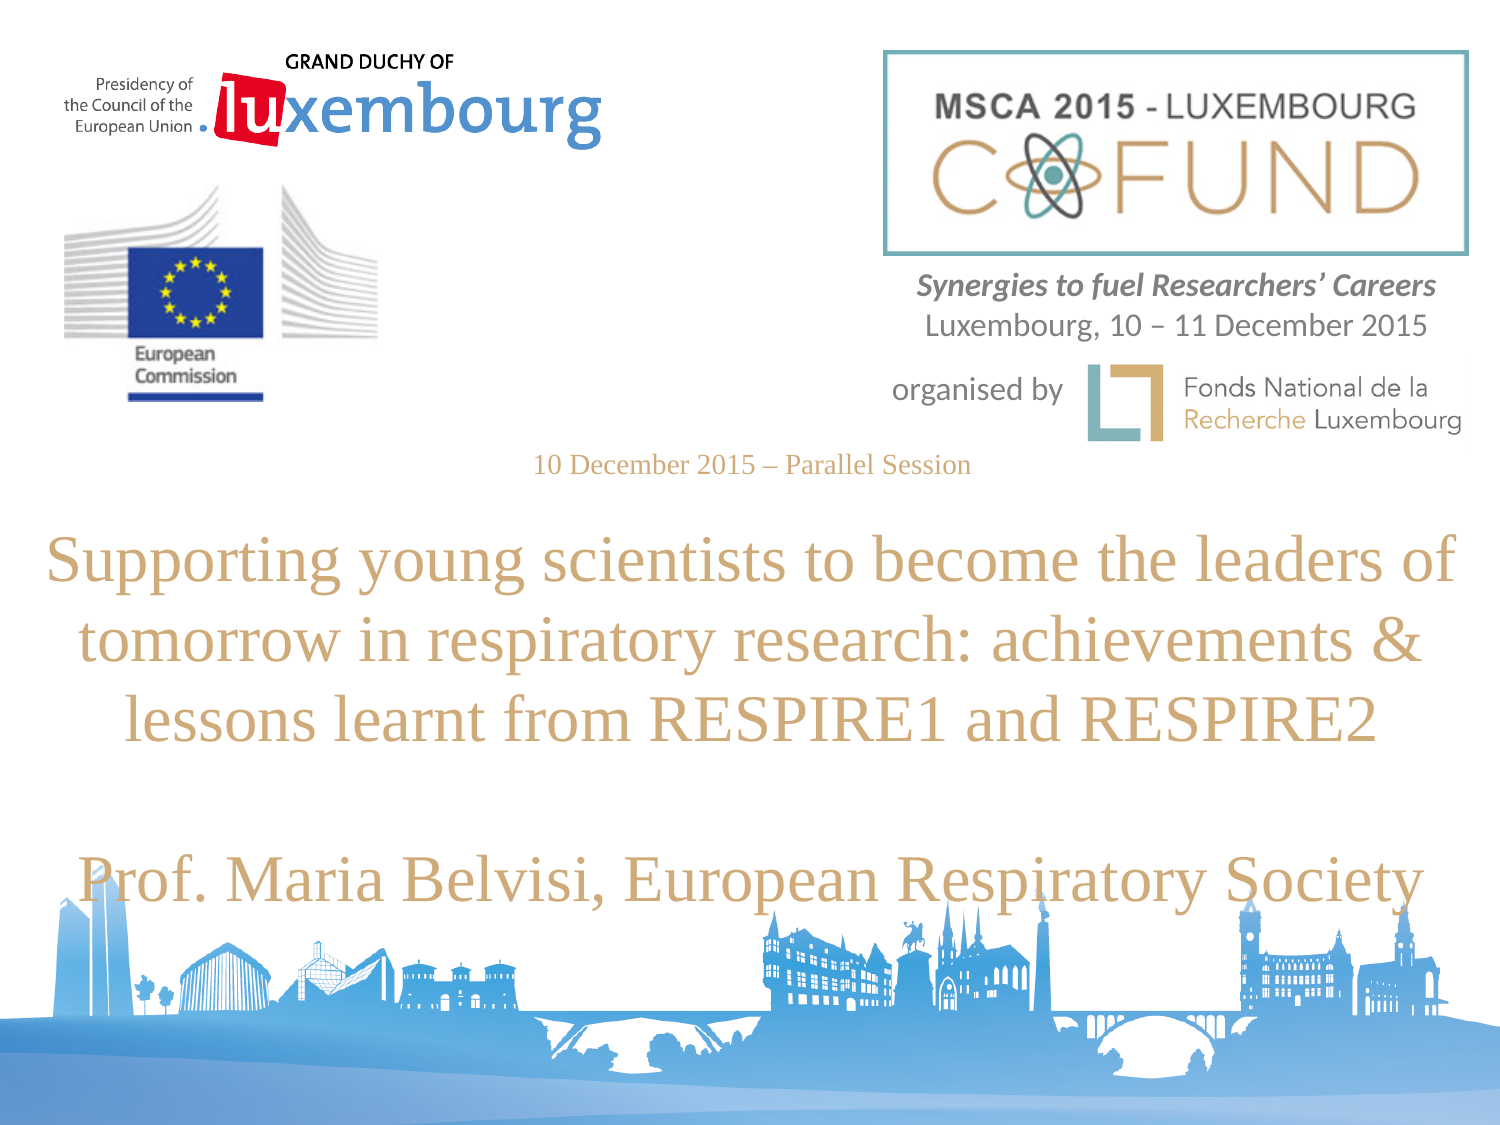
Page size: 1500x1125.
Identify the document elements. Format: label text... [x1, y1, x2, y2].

picture [0, 860, 1500, 1125]
title 10 December 2015 – Parallel Session Supporting young scientists to become the leaders of tomorrow in respiratory research: achievements & lessons learnt from RESPIRE1 and RESPIRE2 Prof. Maria Belvisi, European Respiratory Society [17, 455, 1488, 906]
text_box Synergies to fuel Researchers’ Careers Luxembourg, 10 – 11 December 2015 organised by [852, 255, 1500, 460]
picture [64, 54, 601, 150]
picture [1078, 356, 1497, 449]
picture [882, 50, 1469, 256]
picture [64, 184, 378, 403]
